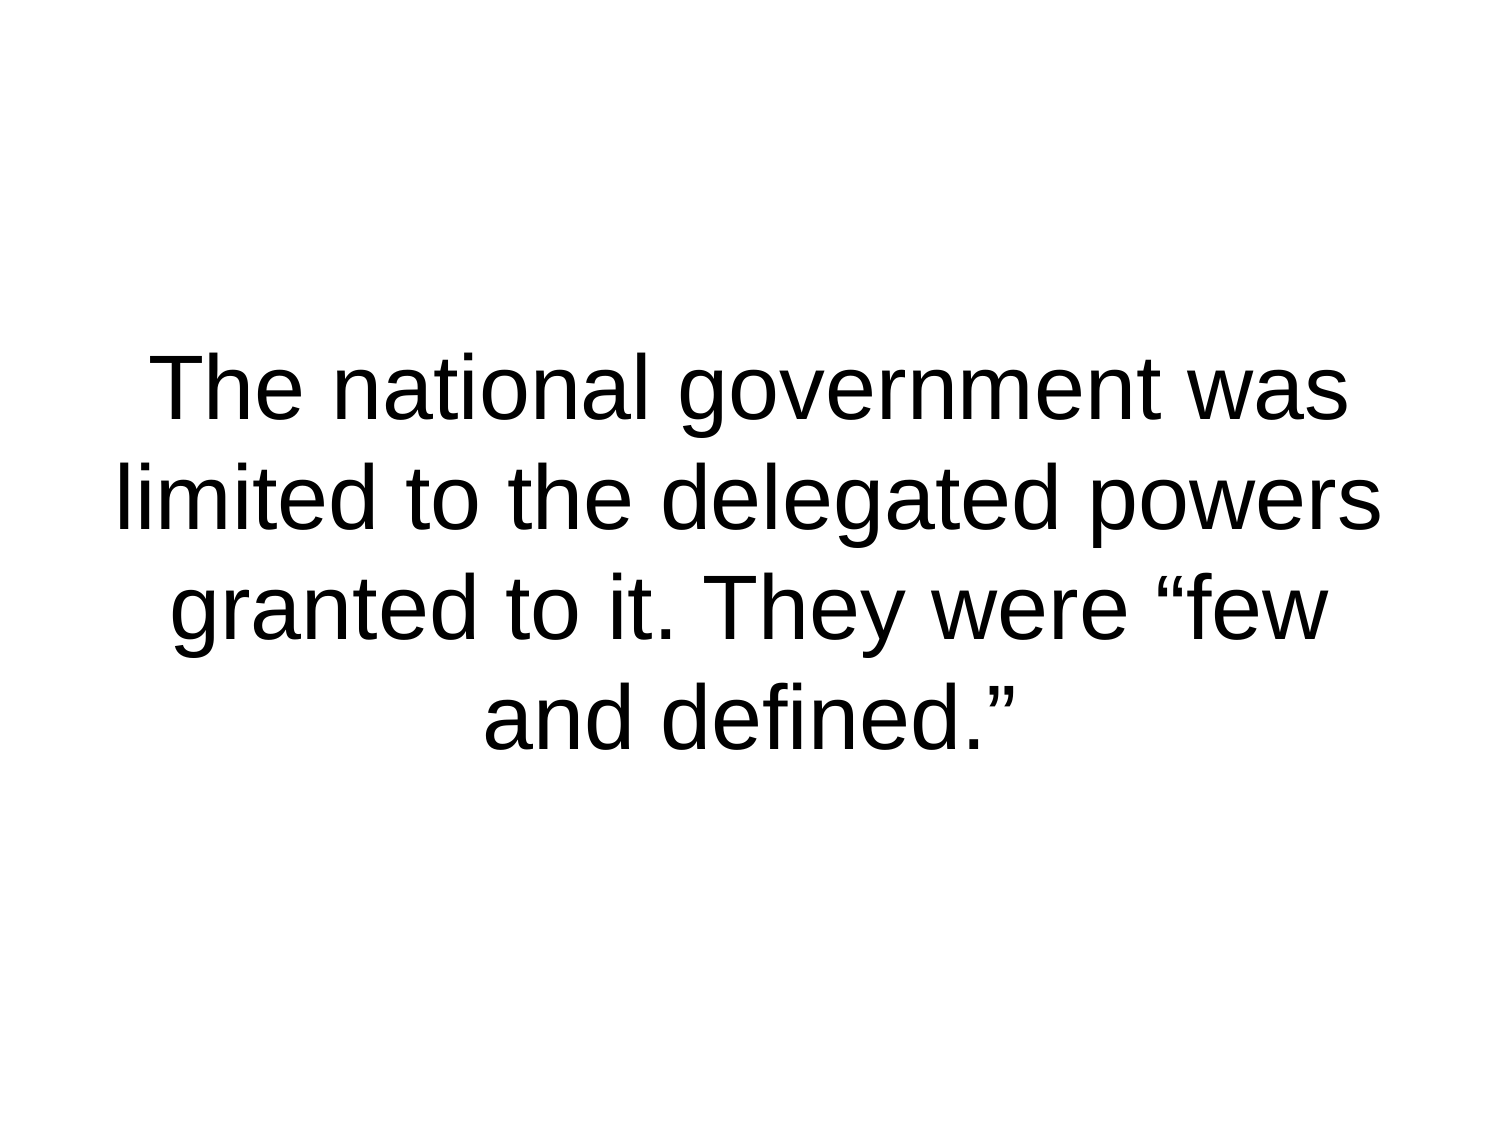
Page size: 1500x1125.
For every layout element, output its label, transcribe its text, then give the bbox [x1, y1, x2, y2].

title The national government was limited to the delegated powers granted to it. They were “few and defined.” [74, 44, 1426, 1051]
